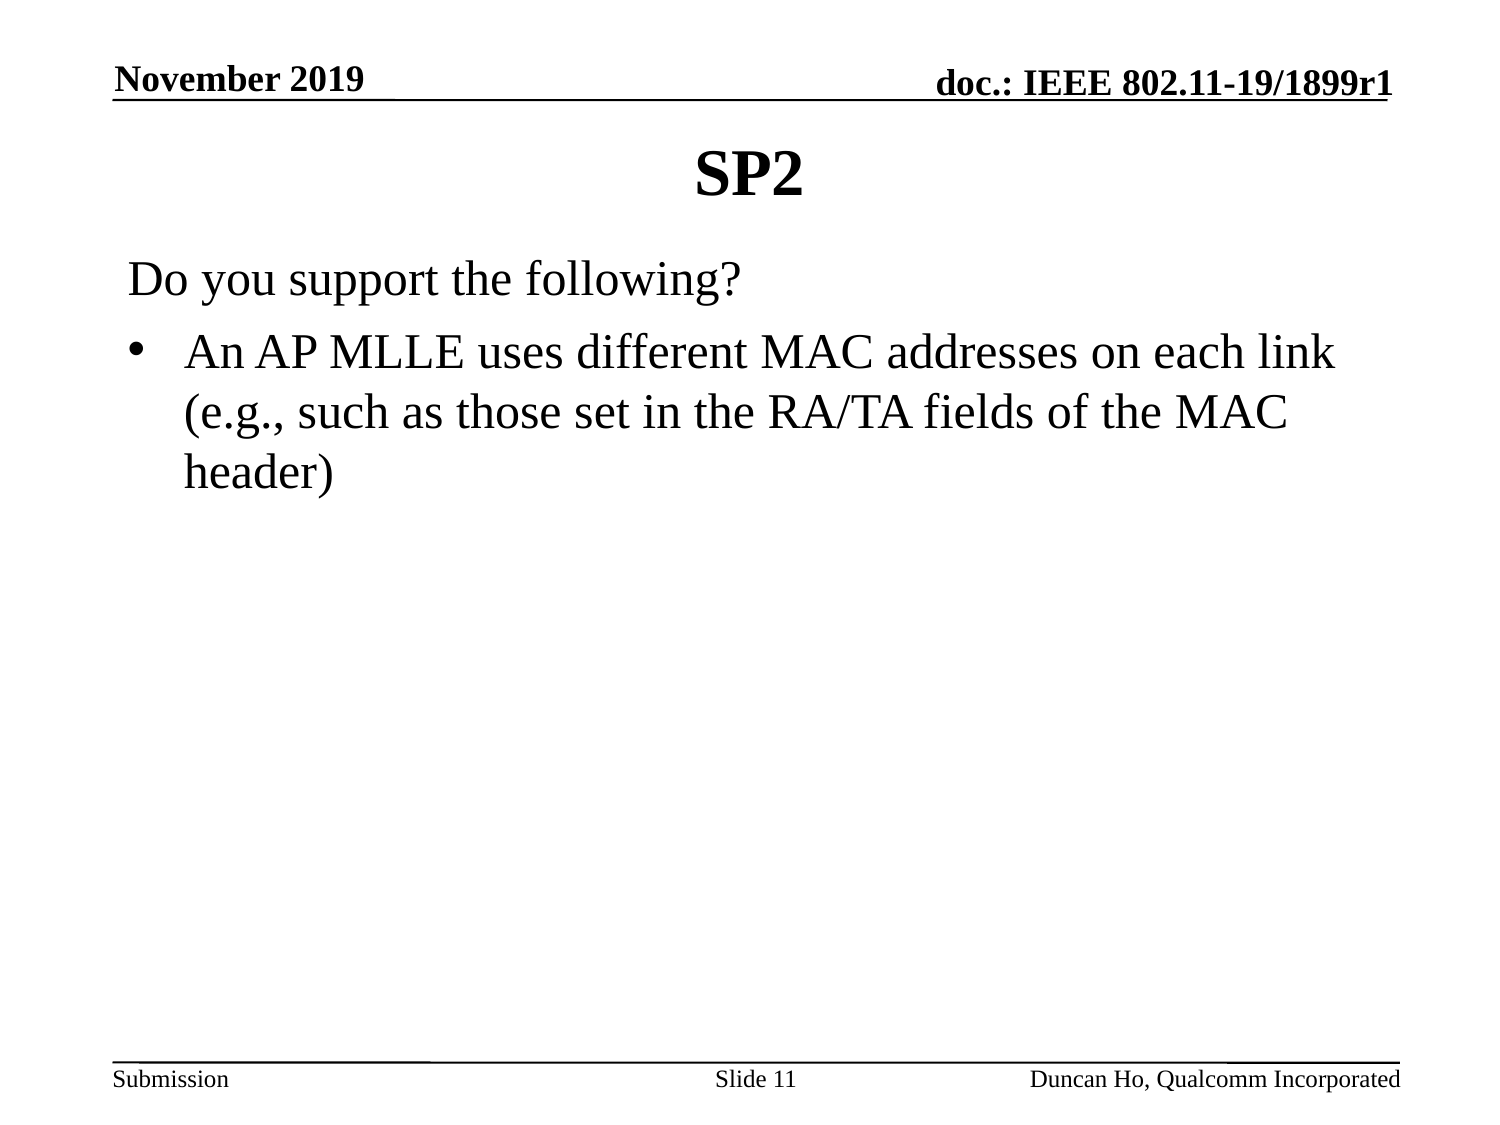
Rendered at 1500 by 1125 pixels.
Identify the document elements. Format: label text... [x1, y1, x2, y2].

footer Duncan Ho, Qualcomm Incorporated [878, 1061, 1402, 1093]
title SP2 [112, 112, 1388, 226]
slide_number Slide 11 [712, 1061, 800, 1123]
list Do you support the following? An AP MLLE uses different MAC addresses on each link (e.g., such as those set in the RA/TA fields of the MAC header) [112, 238, 1388, 1013]
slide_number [114, 54, 423, 100]
